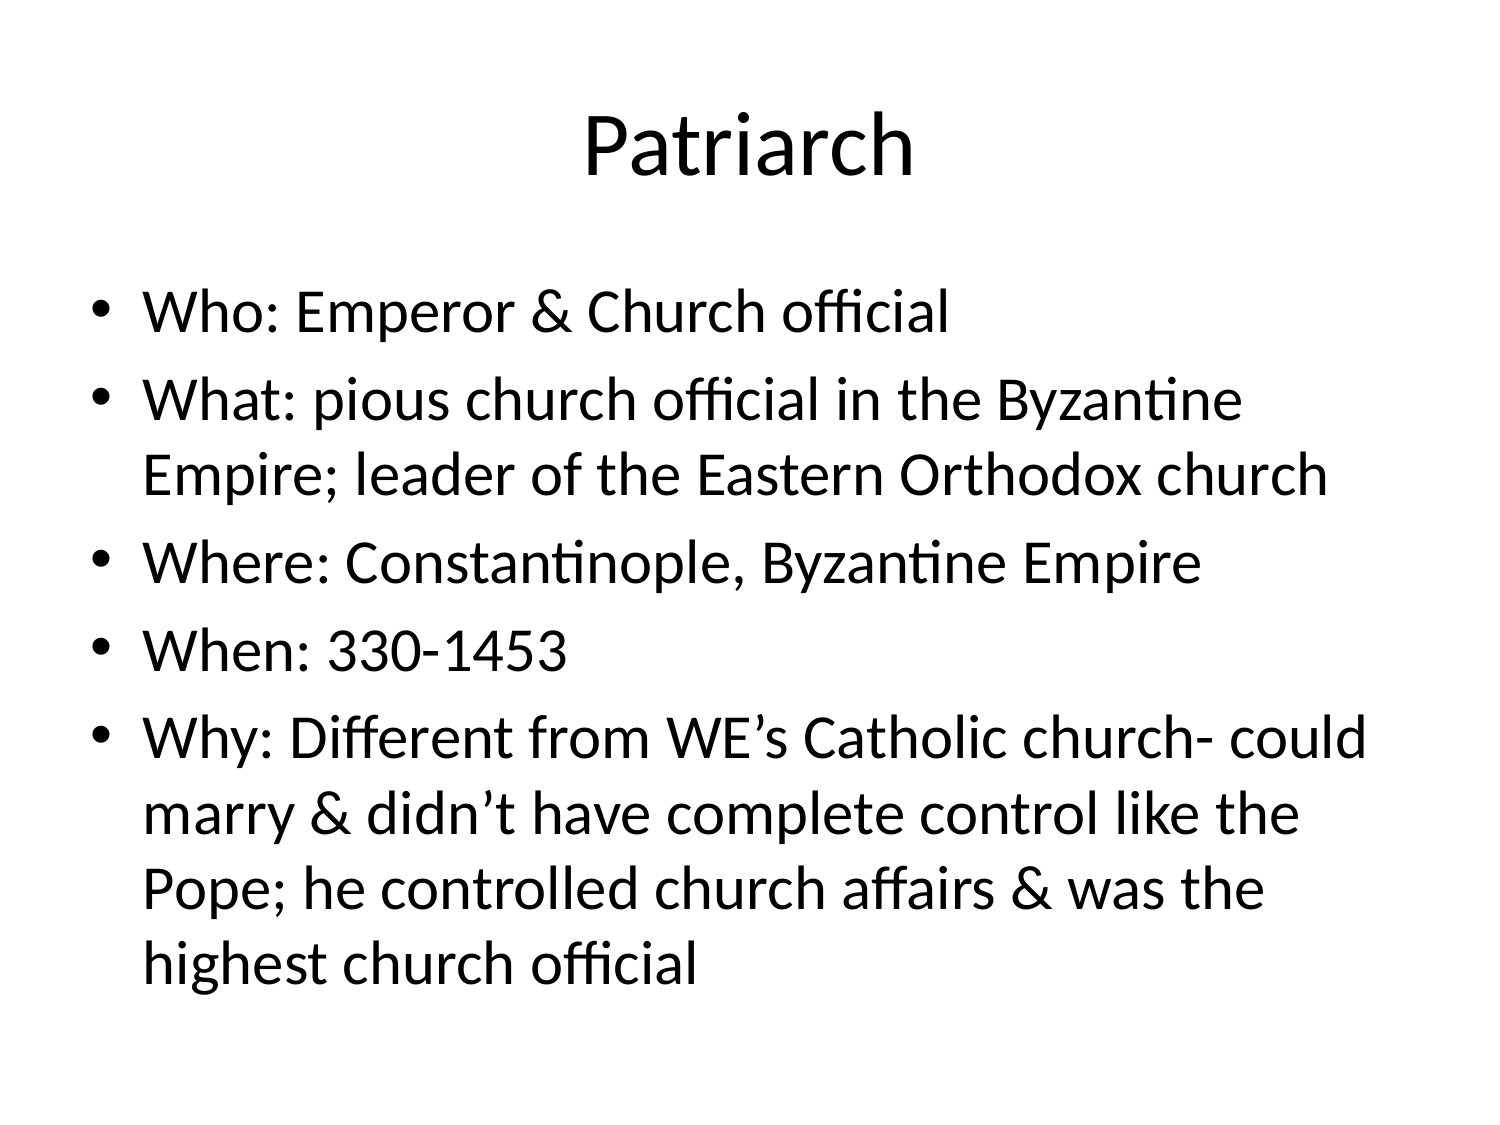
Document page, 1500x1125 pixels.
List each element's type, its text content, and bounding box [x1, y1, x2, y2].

title Patriarch [75, 45, 1425, 233]
list Who: Emperor & Church official What: pious church official in the Byzantine Empire; leader of the Eastern Orthodox church Where: Constantinople, Byzantine Empire When: 330-1453 Why: Different from WE’s Catholic church- could marry & didn’t have complete control like the Pope; he controlled church affairs & was the highest church official [75, 262, 1425, 1005]
